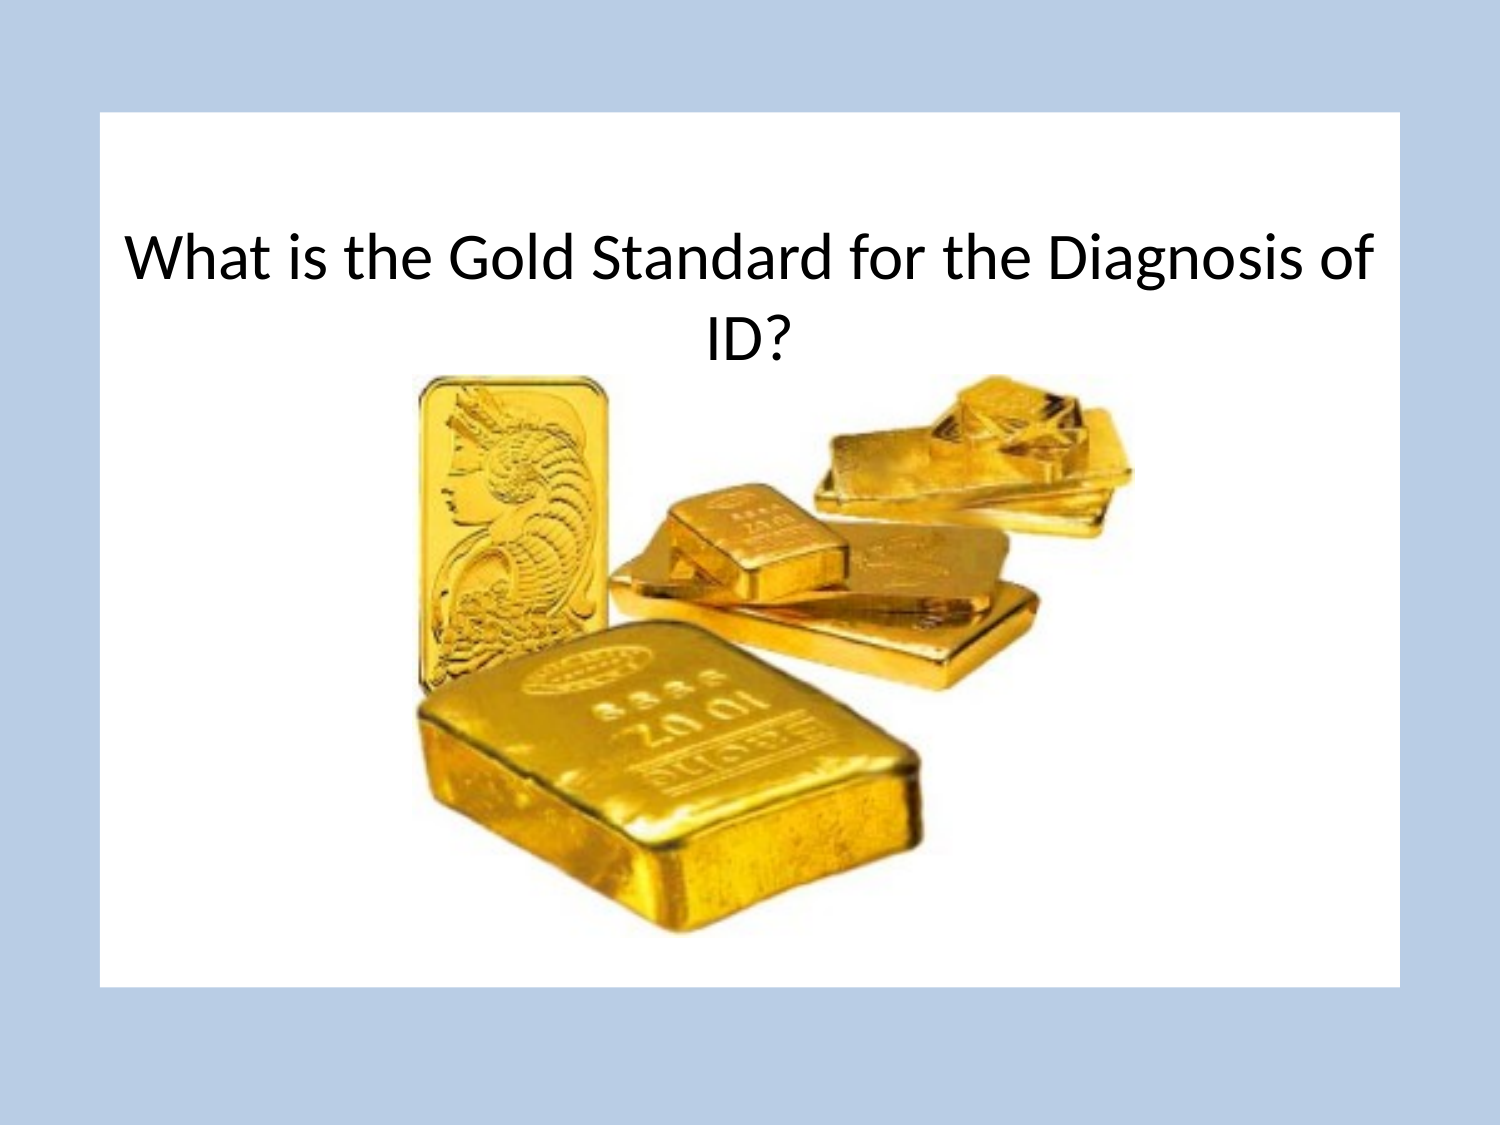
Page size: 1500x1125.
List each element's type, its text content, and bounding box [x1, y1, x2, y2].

picture [412, 374, 1136, 938]
subtitle What is the Gold Standard for the Diagnosis of ID? [99, 112, 1400, 988]
